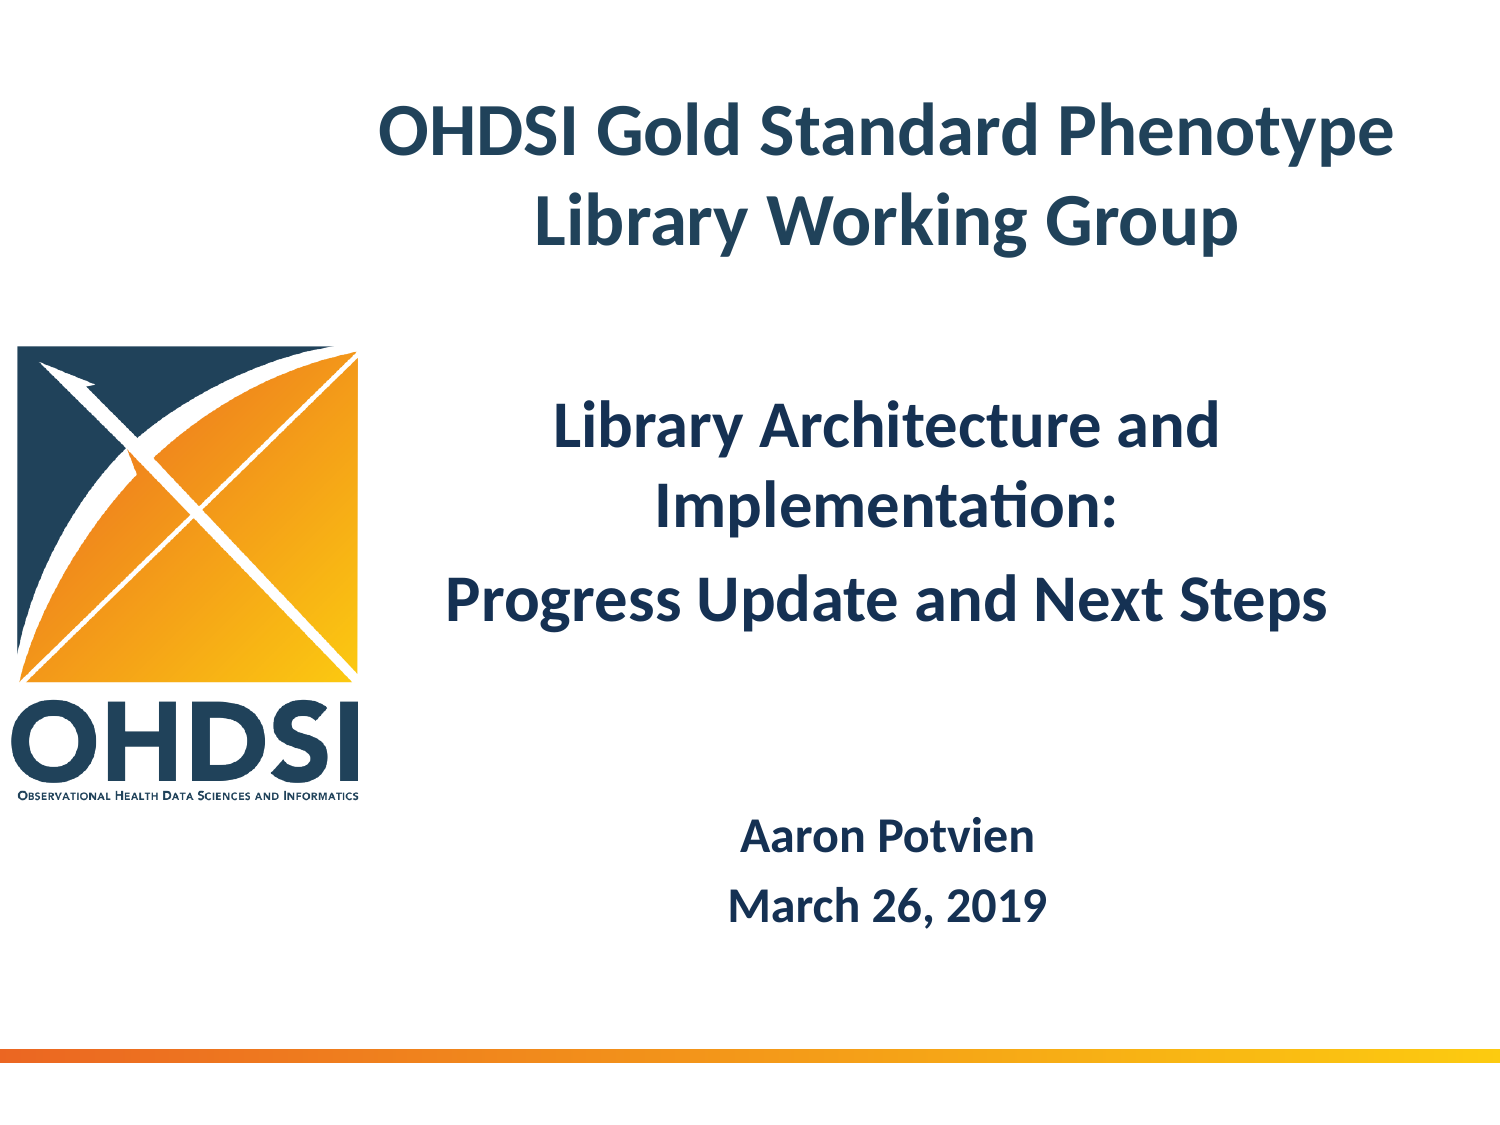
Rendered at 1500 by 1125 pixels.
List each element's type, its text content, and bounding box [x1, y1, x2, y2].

subtitle Library Architecture and Implementation: Progress Update and Next Steps [387, 373, 1388, 661]
title OHDSI Gold Standard Phenotype Library Working Group [350, 26, 1425, 315]
text_box Aaron Potvien March 26, 2019 [387, 794, 1388, 956]
picture [0, 307, 403, 838]
